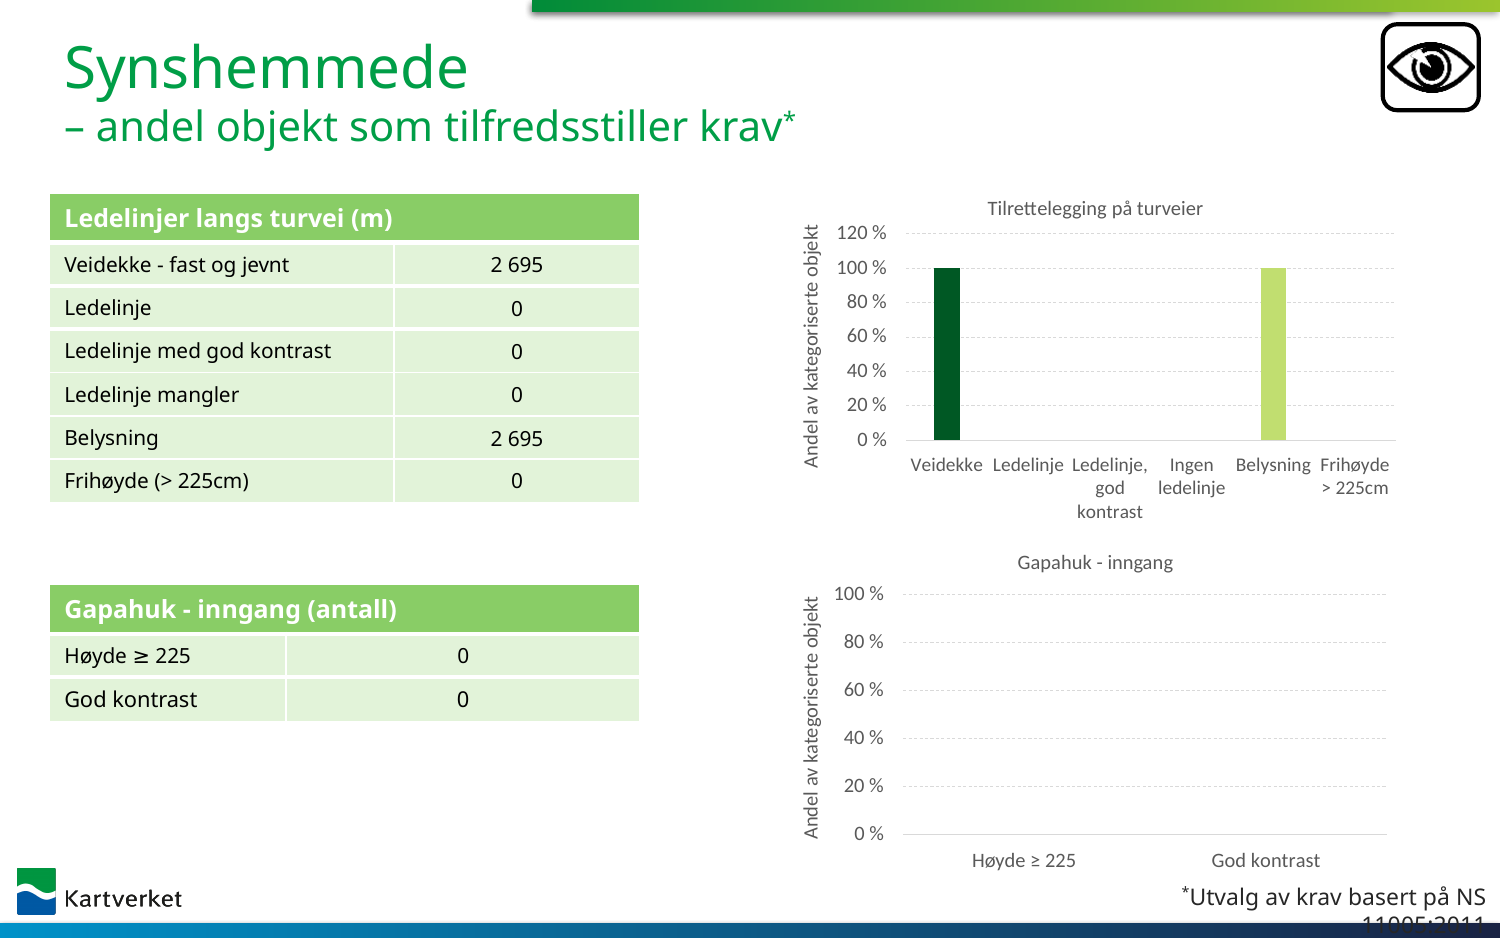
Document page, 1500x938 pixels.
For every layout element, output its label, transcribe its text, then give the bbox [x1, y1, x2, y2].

table_cell Høyde ≥ 225 [50, 636, 285, 675]
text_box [1382, 24, 1480, 111]
text_box *Utvalg av krav basert på NS 11005:2011 [1068, 873, 1500, 938]
table_cell Belysning [50, 417, 393, 458]
table_cell God kontrast [50, 679, 285, 721]
table_cell Ledelinje mangler [50, 373, 393, 415]
text_box Synshemmede – andel objekt som tilfredsstiller krav* [49, 24, 1431, 158]
table_cell 2 695 [395, 417, 639, 458]
table_cell 0 [395, 331, 639, 372]
table_cell Ledelinje [50, 288, 393, 327]
table_cell Ledelinje med god kontrast [50, 331, 393, 372]
table_header Gapahuk - inngang (antall) [50, 585, 639, 632]
table_cell 0 [395, 288, 639, 327]
table_header Ledelinjer langs turvei (m) [50, 194, 639, 240]
table_cell 0 [395, 373, 639, 415]
table_cell 2 695 [395, 245, 639, 284]
table_cell Frihøyde (> 225cm) [50, 460, 393, 502]
table_cell 0 [287, 679, 639, 721]
picture [791, 187, 1400, 526]
table_cell 0 [287, 636, 639, 675]
table_cell 0 [395, 460, 639, 502]
table_cell Veidekke - fast og jevnt [50, 245, 393, 284]
picture [791, 541, 1400, 880]
